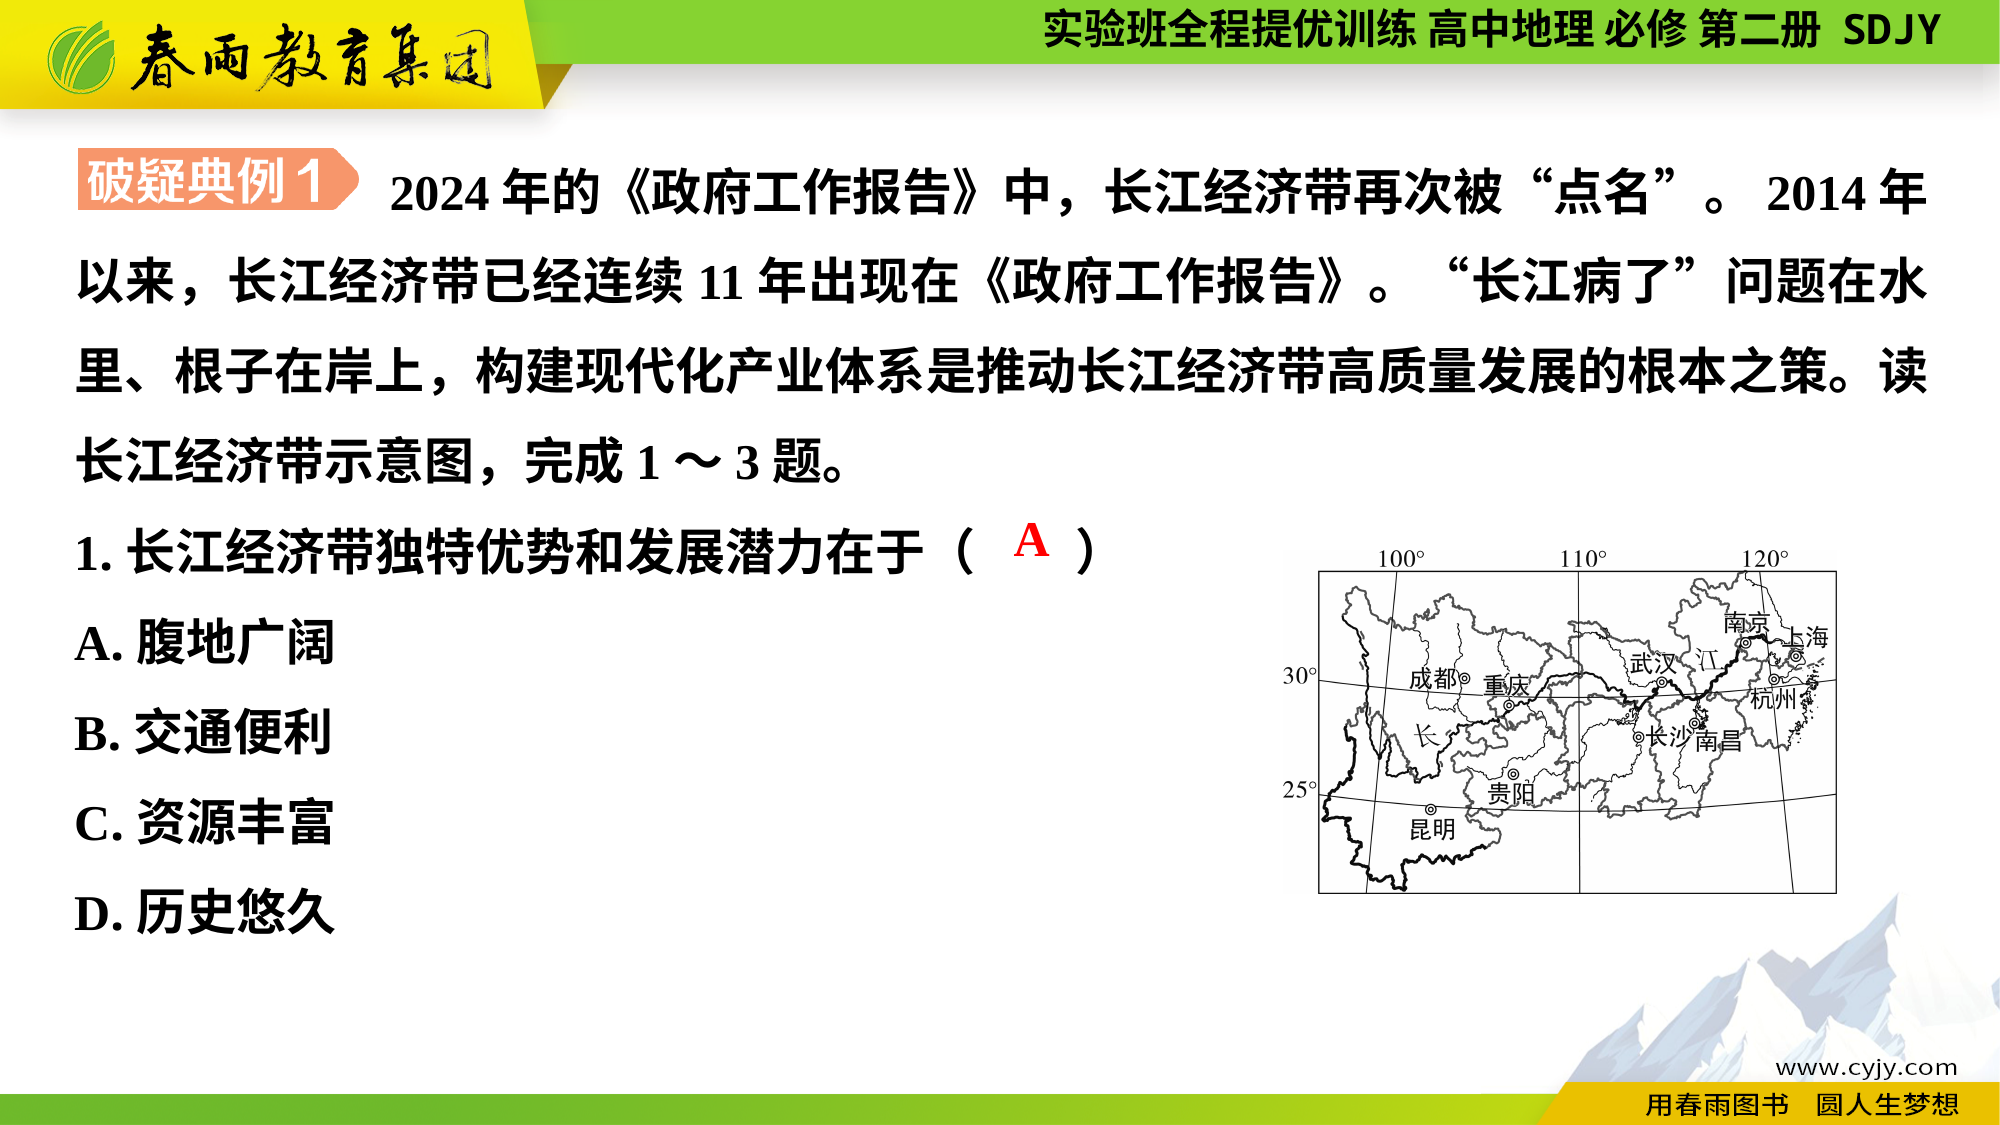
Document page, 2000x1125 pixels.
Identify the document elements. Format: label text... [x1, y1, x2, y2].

text_box A [998, 498, 1065, 574]
picture [0, 0, 2000, 1125]
list 2024年的《政府工作报告》中，长江经济带再次被“点名”。2014年以来，长江经济带已经连续11年出现在《政府工作报告》。“长江病了”问题在水里、根子在岸上，构建现代化产业体系是推动长江经济带高质量发展的根本之策。读长江经济带示意图，完成1～3题。 1.长江经济带独特优势和发展潜力在于（ ） A.腹地广阔 B.交通便利 C.资源丰富 D.历史悠久 [59, 122, 1944, 956]
